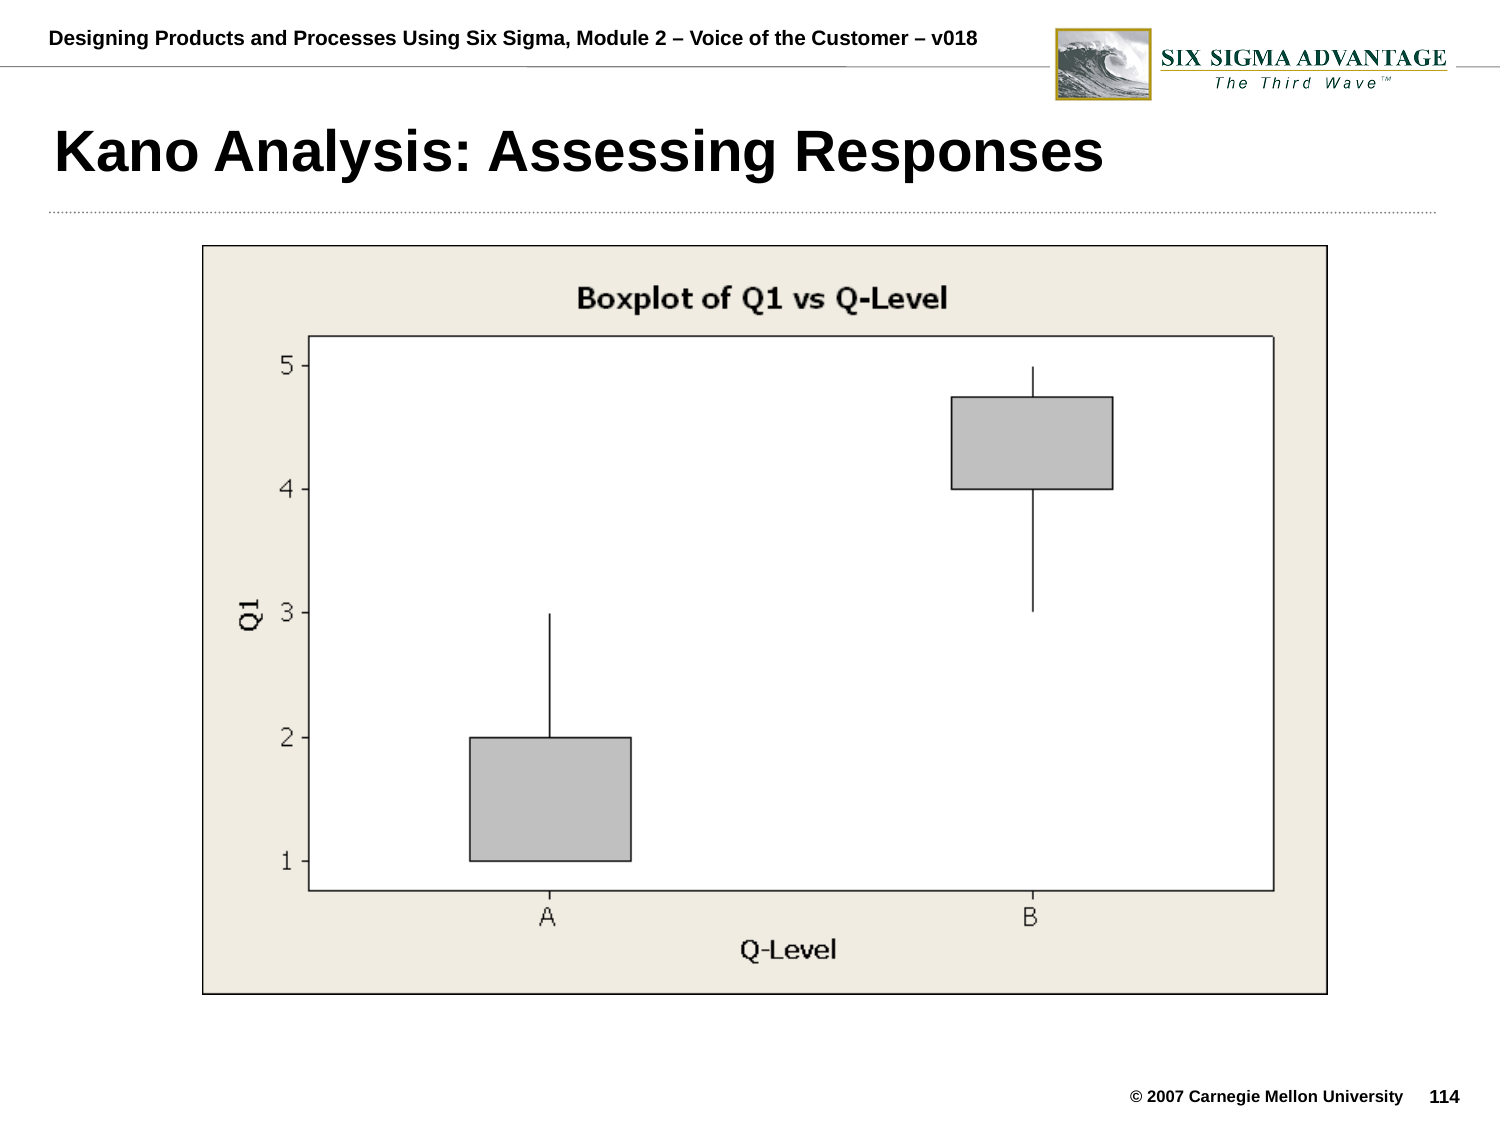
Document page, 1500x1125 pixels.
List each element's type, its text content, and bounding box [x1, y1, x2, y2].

picture [202, 244, 1328, 996]
picture [1049, 24, 1456, 104]
title Kano Analysis: Assessing Responses [54, 127, 1450, 184]
